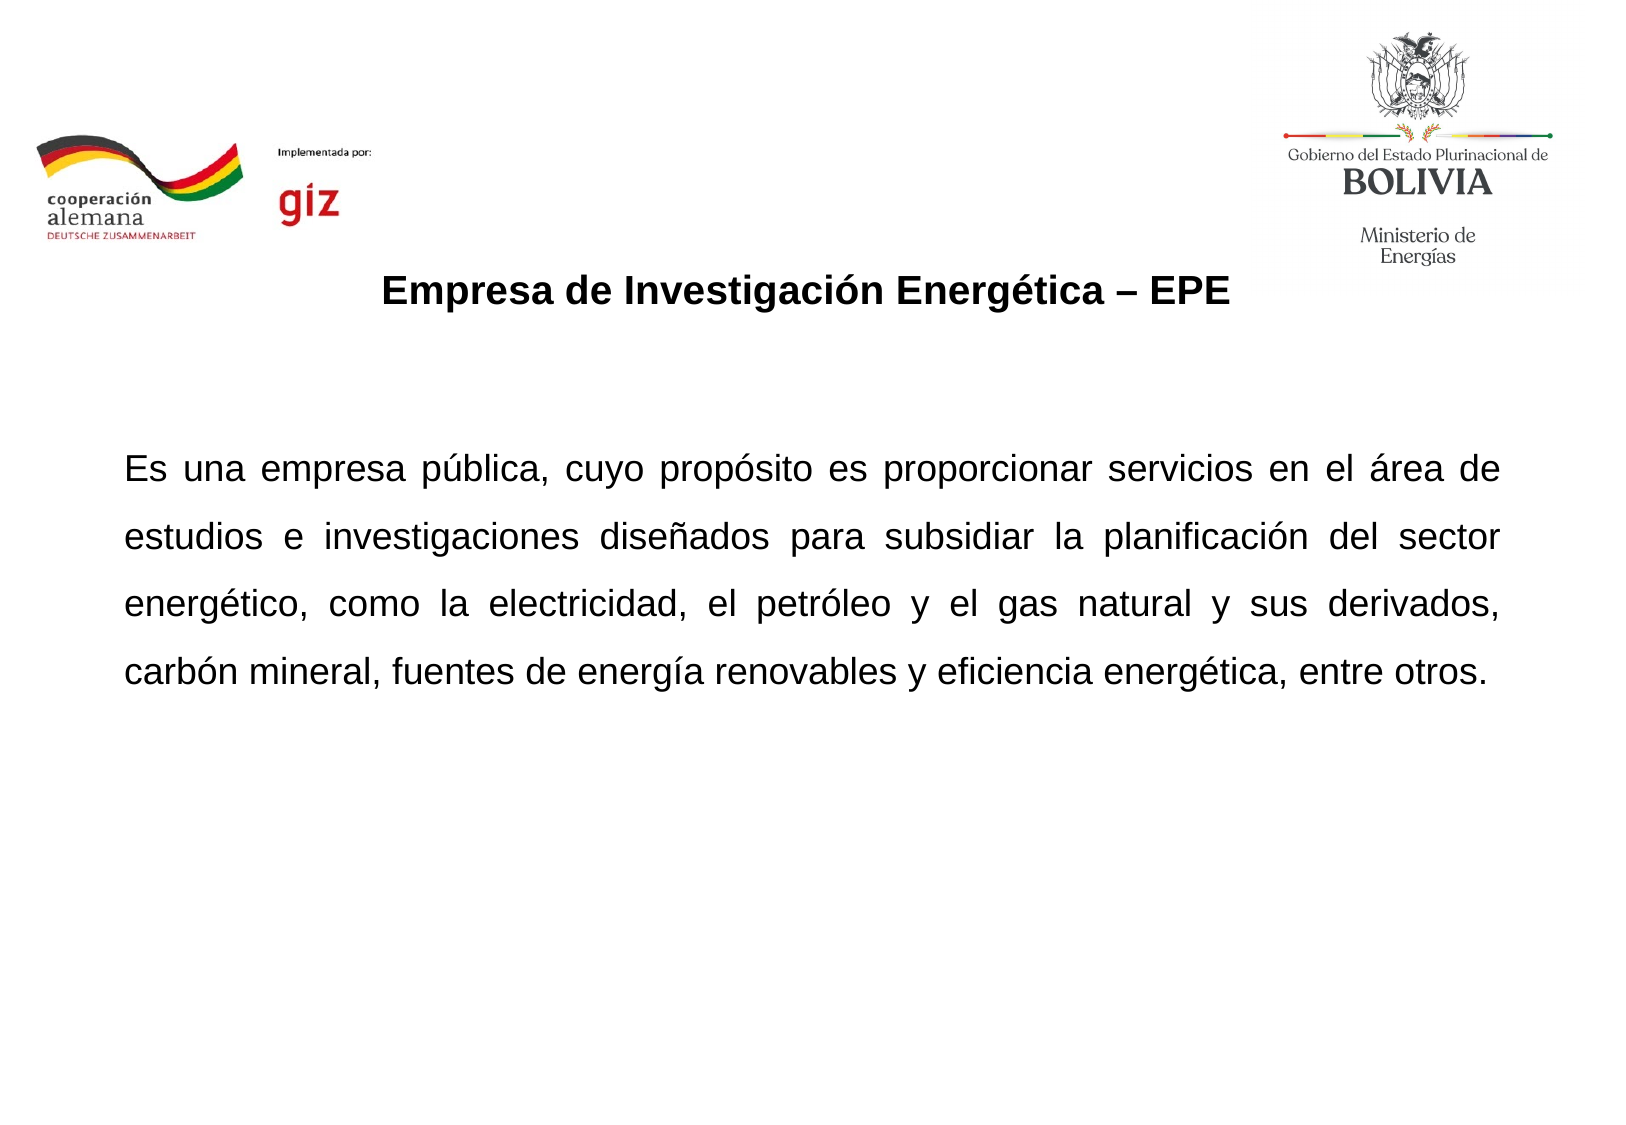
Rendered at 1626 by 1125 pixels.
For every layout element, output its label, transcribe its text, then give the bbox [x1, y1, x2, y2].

text_box Es una empresa pública, cuyo propósito es proporcionar servicios en el área de estudios e investigaciones diseñados para subsidiar la planificación del sector energético, como la electricidad, el petróleo y el gas natural y sus derivados, carbón mineral, fuentes de energía renovables y eficiencia energética, entre otros. [109, 346, 1516, 700]
picture [13, 105, 393, 267]
text_box Empresa de Investigación Energética – EPE [0, 256, 1625, 321]
picture [1250, 0, 1585, 296]
